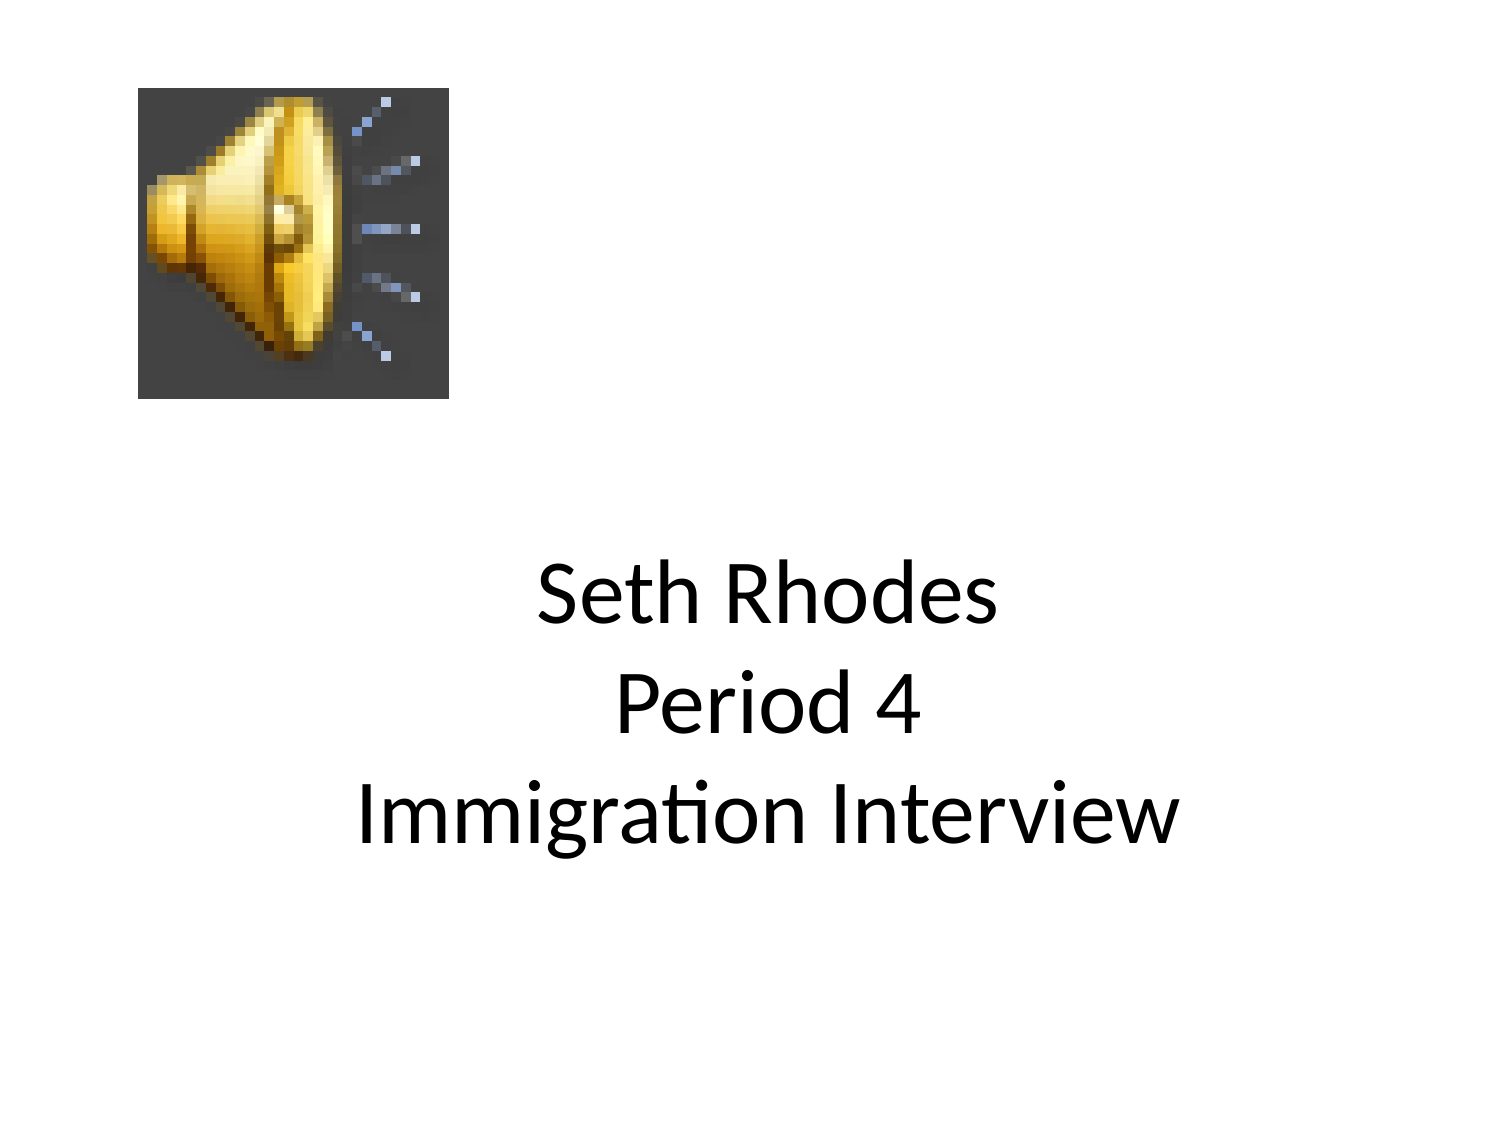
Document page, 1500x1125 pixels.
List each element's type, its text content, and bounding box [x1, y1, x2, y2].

text_box Seth Rhodes Period 4 Immigration Interview [249, 524, 1288, 870]
picture [137, 87, 451, 401]
